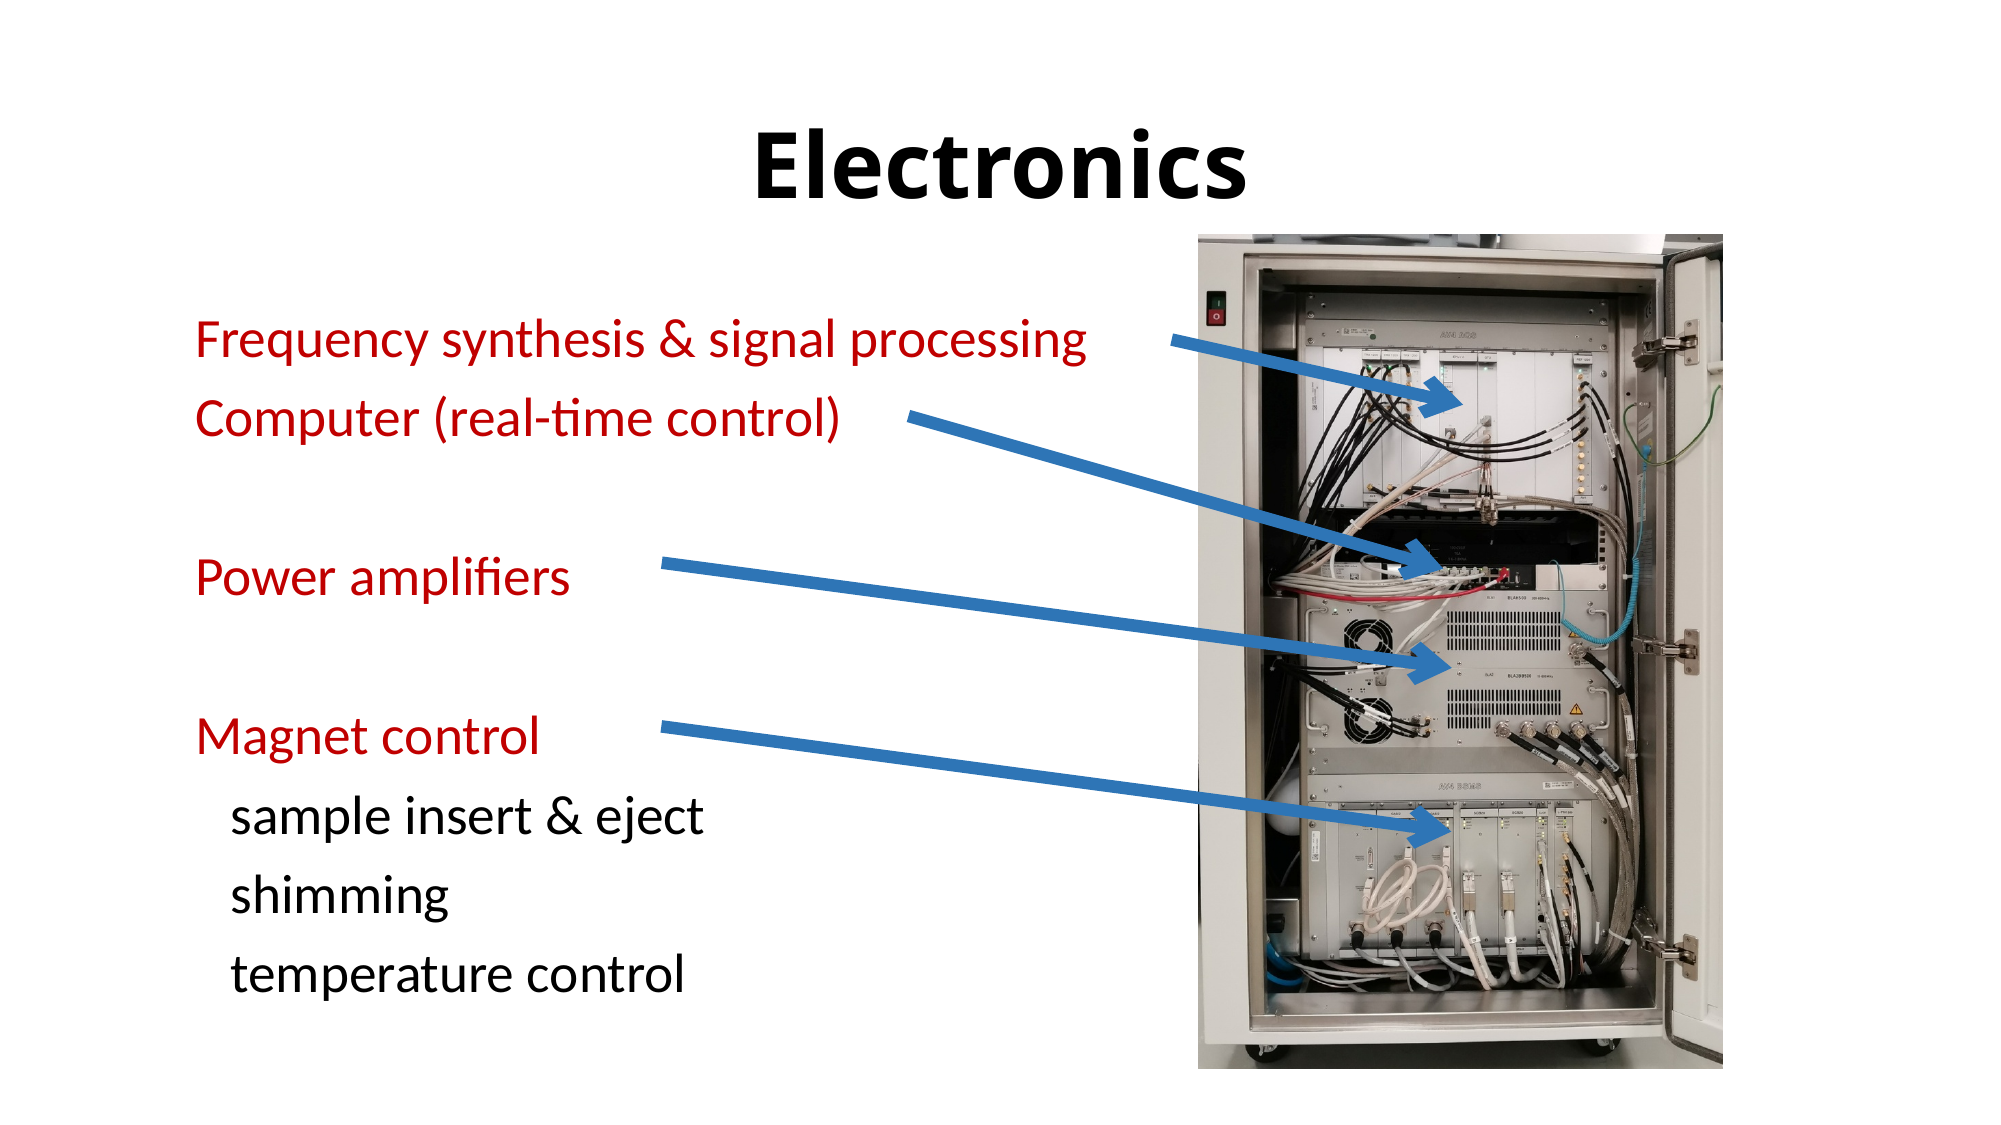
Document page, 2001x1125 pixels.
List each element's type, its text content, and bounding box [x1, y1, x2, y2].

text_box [1171, 339, 1464, 405]
picture [1198, 234, 1723, 1069]
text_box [661, 562, 1452, 668]
list Frequency synthesis & signal processing Computer (real-time control) Power amplifiers Magnet control sample insert & eject shimming temperature control [179, 302, 1195, 1017]
title Electronics [137, 59, 1863, 278]
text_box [661, 726, 1452, 832]
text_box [908, 415, 1444, 569]
